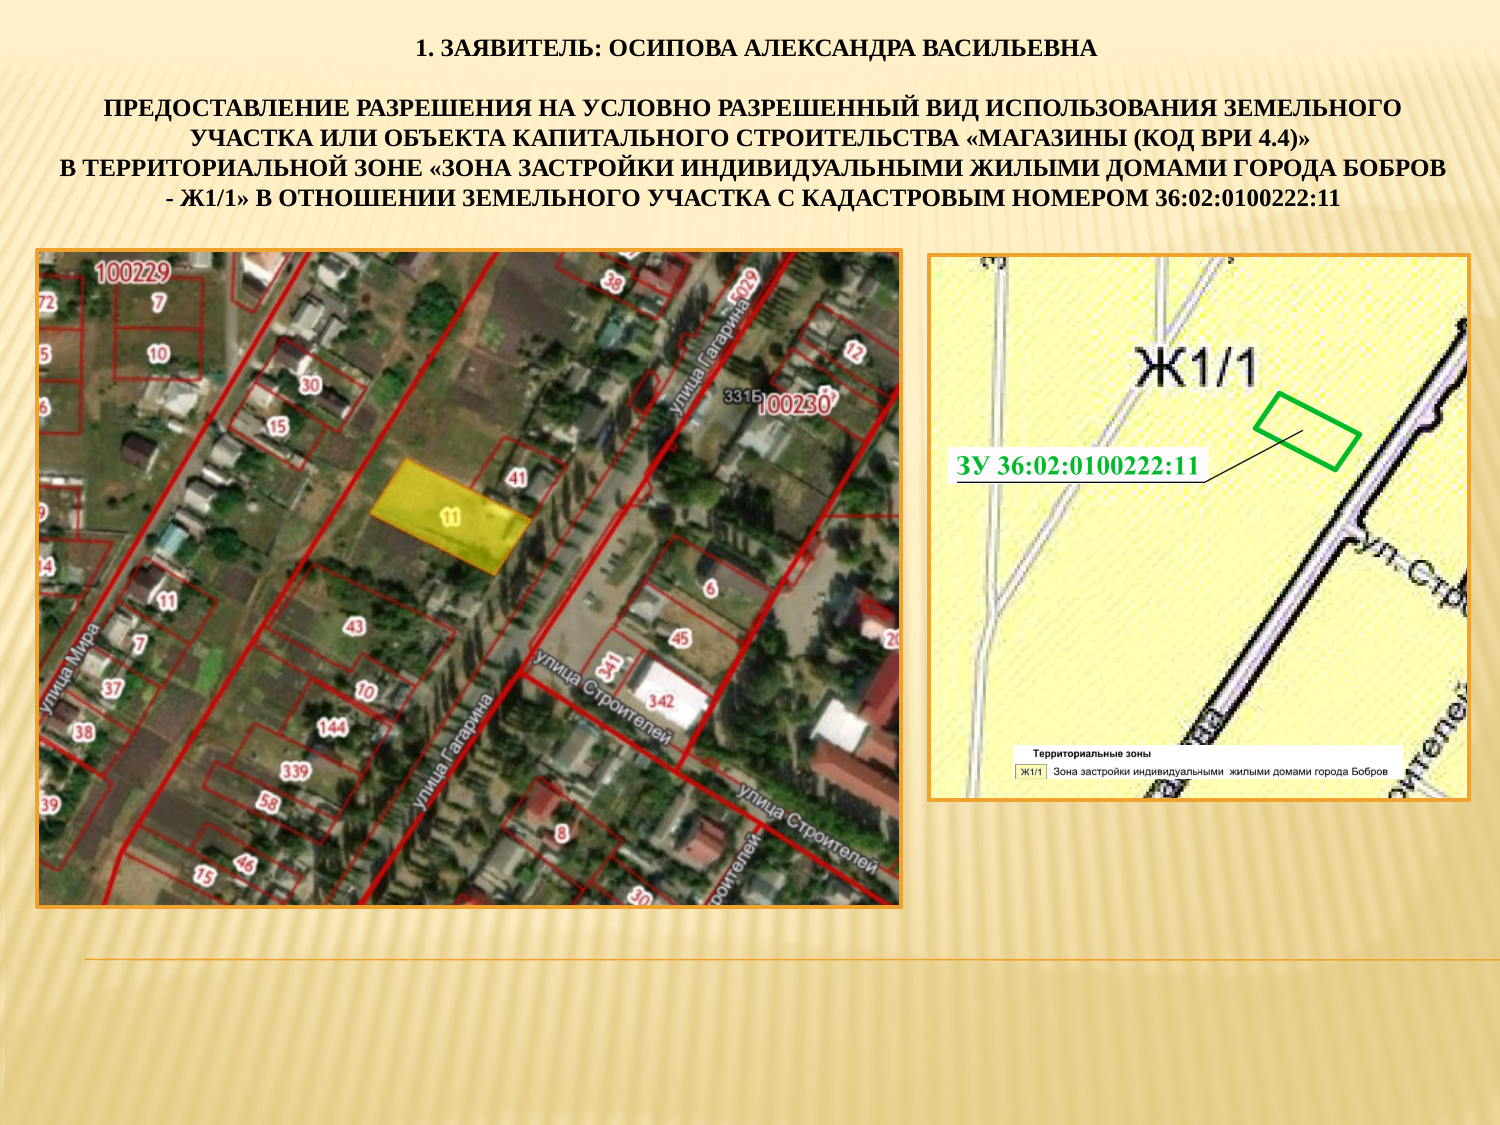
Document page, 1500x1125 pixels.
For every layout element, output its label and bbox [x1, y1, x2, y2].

text_box [25, 0, 1500, 768]
picture [38, 252, 900, 906]
picture [930, 256, 1468, 799]
